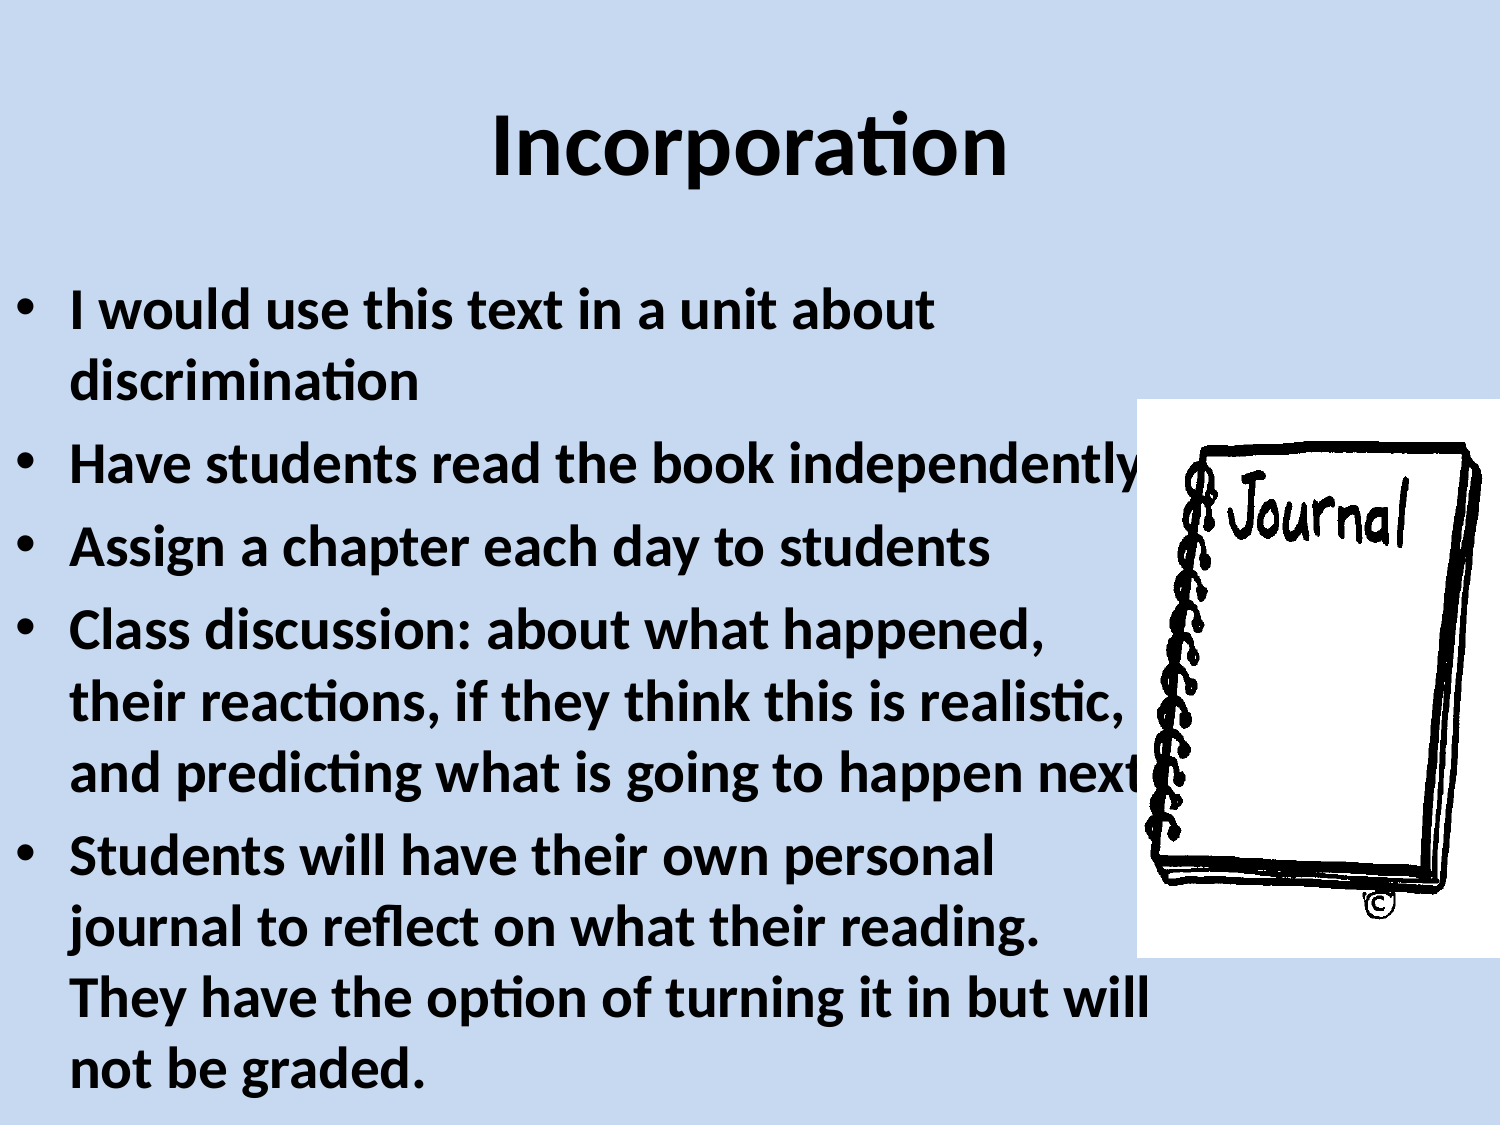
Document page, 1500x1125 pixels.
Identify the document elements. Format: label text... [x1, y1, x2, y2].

list I would use this text in a unit about discrimination Have students read the book independently Assign a chapter each day to students Class discussion: about what happened, their reactions, if they think this is realistic, and predicting what is going to happen next Students will have their own personal journal to reflect on what their reading. They have the option of turning it in but will not be graded. [0, 262, 1175, 1125]
picture [1137, 399, 1500, 959]
title Incorporation [75, 45, 1425, 233]
